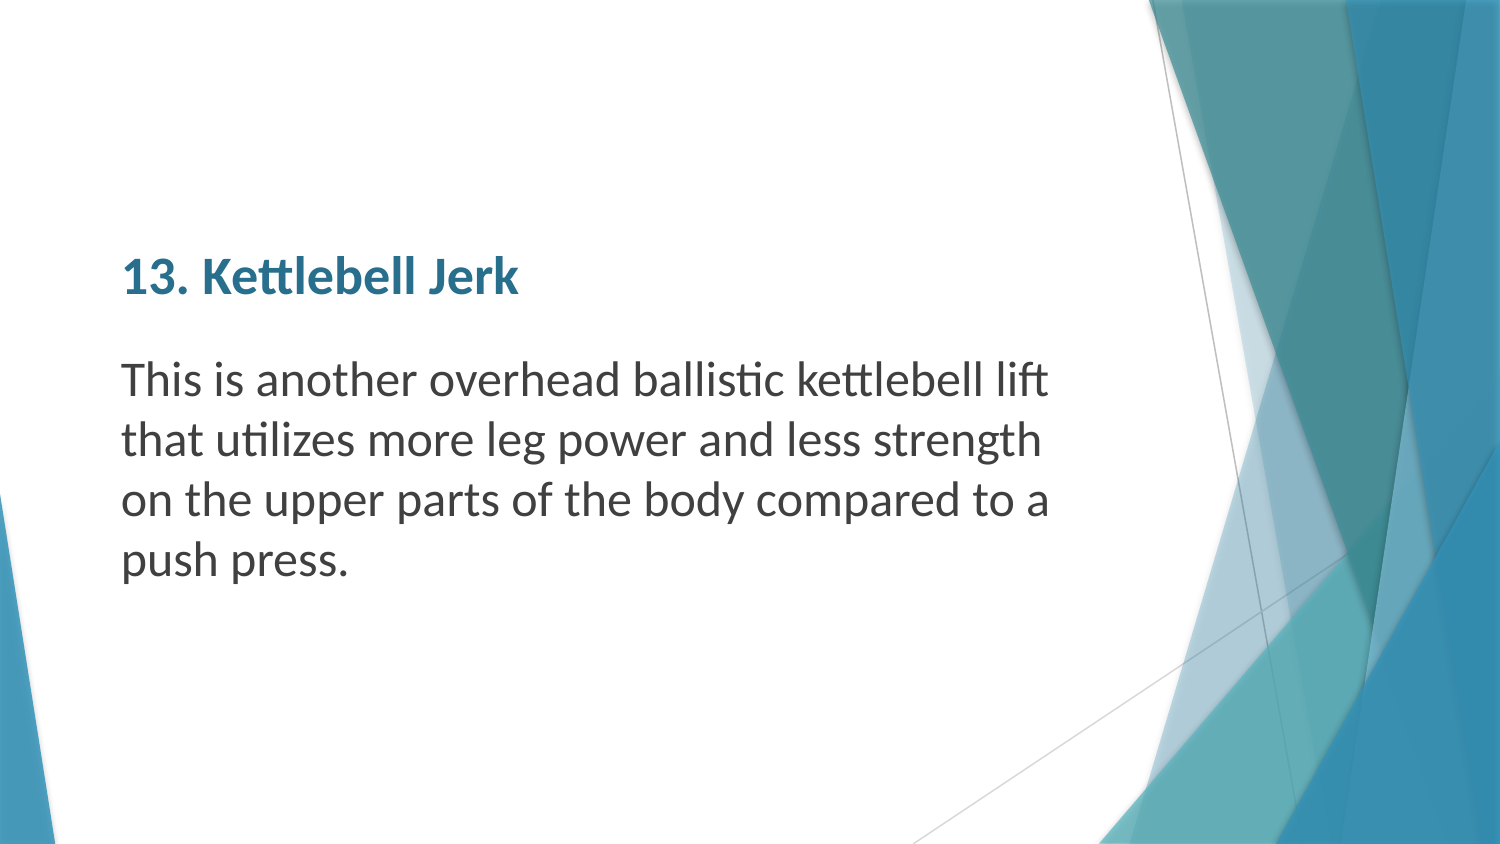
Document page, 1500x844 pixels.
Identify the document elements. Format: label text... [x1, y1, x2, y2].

list This is another overhead ballistic kettlebell lift that utilizes more leg power and less strength on the upper parts of the body compared to a push press. [105, 339, 1069, 702]
title 13. Kettlebell Jerk [105, 232, 1164, 332]
